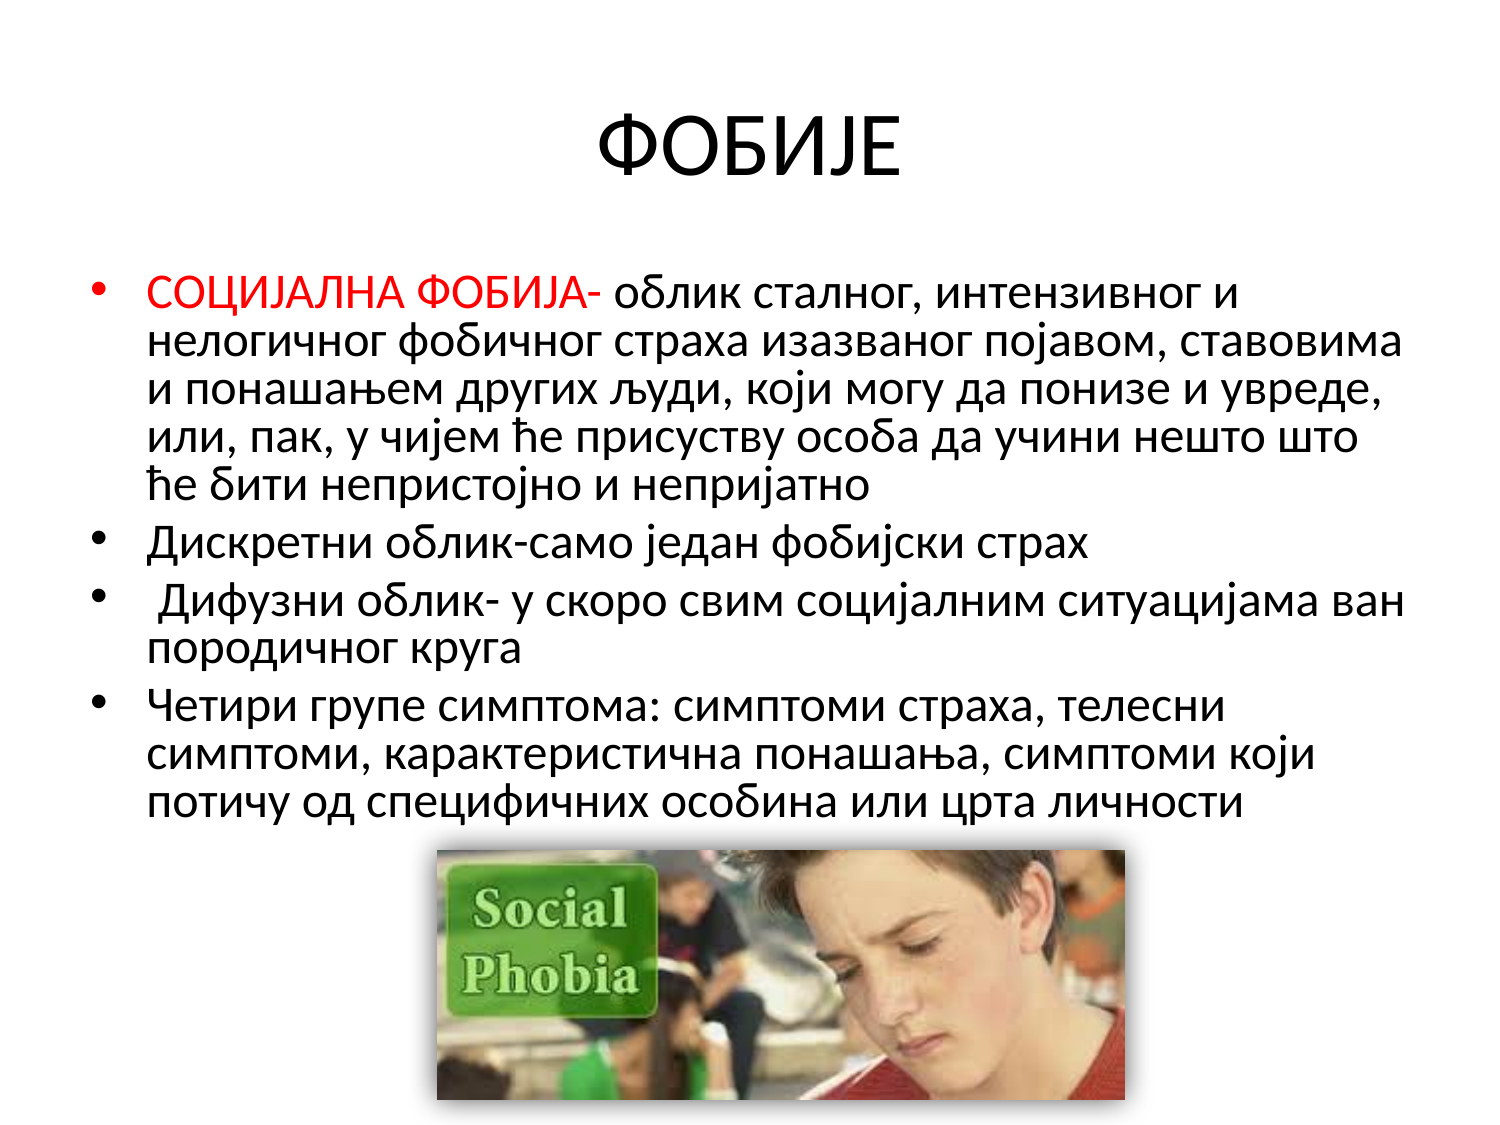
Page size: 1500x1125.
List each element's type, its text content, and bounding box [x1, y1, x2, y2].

list СОЦИЈАЛНА ФОБИЈА- облик сталног, интензивног и нелогичног фобичног страха изазваног појавом, ставовима и понашањем других људи, који могу да понизе и увреде, или, пак, у чијем ће присуству особа да учини нешто што ће бити непристојно и непријатно Дискретни облик-само један фобијски страх Дифузни облик- у скоро свим социјалним ситуацијама ван породичног круга Четири групе симптома: симптоми страха, телесни симптоми, карактеристична понашања, симптоми који потичу од специфичних особина или црта личности [75, 262, 1425, 1005]
picture [437, 850, 1126, 1101]
title ФОБИЈЕ [75, 45, 1425, 233]
